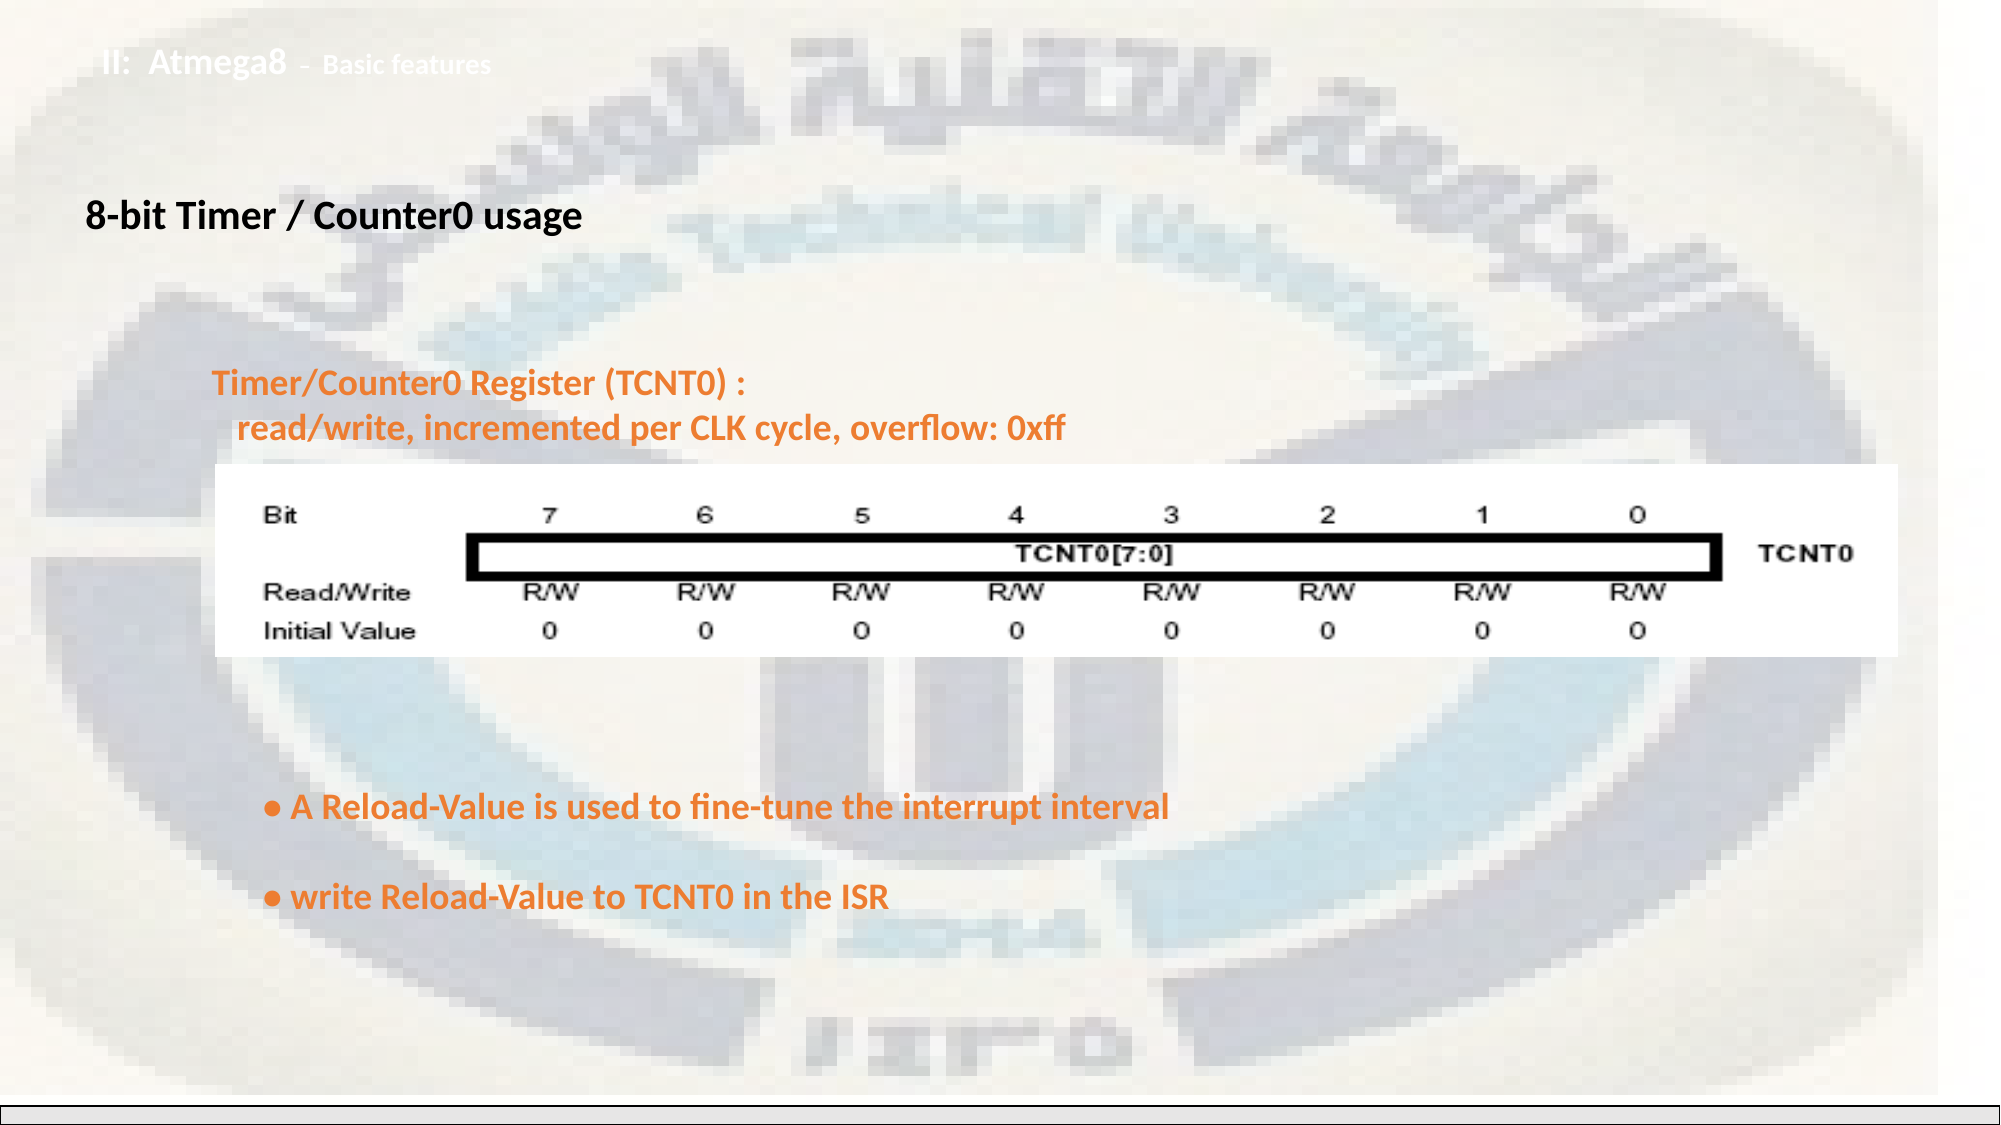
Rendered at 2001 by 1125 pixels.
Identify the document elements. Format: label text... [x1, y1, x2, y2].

text_box Timer/Counter0 Register (TCNT0) : read/write, incremented per CLK cycle, overflow: 0xff [196, 350, 1898, 456]
text_box II: Atmega8 – Basic features [86, 29, 1457, 90]
text_box • A Reload-Value is used to fine-tune the interrupt interval • write Reload-Value to TCNT0 in the ISR [248, 774, 1186, 925]
text_box [0, 1105, 2000, 1125]
picture [215, 464, 1898, 658]
text_box 8-bit Timer / Counter0 usage [70, 180, 1930, 291]
text_box Label Operator Operand[s] ;Comment INIT: mov ax, bx ; Copy contents of bx into ax Label - INIT: Operator - mov Operands - ax and bx Comment - alphanumeric string between ; and \n Not case sensitive Unlike other assemblers, destination operand is first mov is the mnemonic that the assembler translates into an opcode [0, 0, 2000, 1105]
